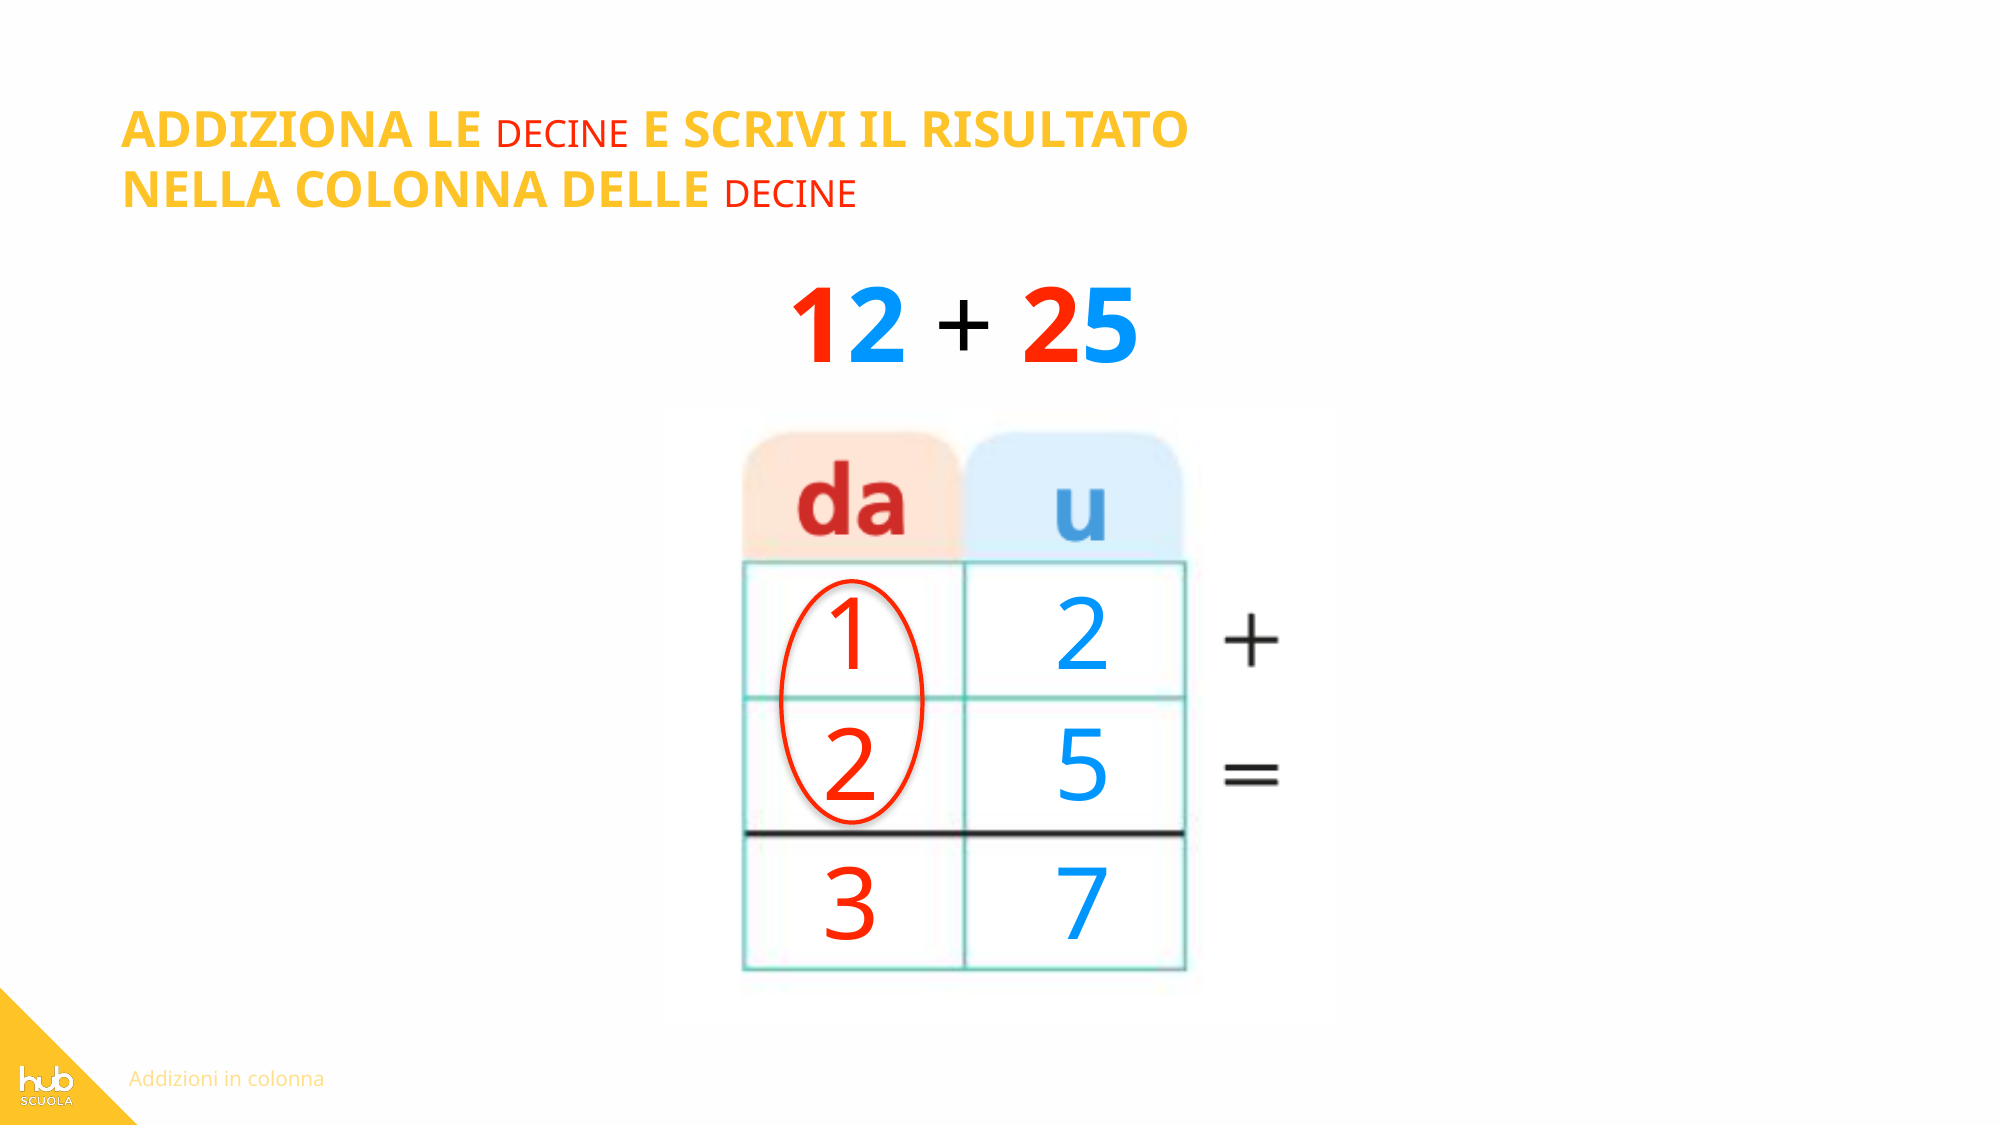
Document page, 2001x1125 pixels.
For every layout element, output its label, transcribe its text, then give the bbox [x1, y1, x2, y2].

picture [20, 1066, 74, 1106]
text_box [608, 250, 1337, 1025]
list ADDIZIONA LE DECINE E SCRIVI IL RISULTATO NELLA COLONNA DELLE DECINE [114, 90, 1886, 230]
